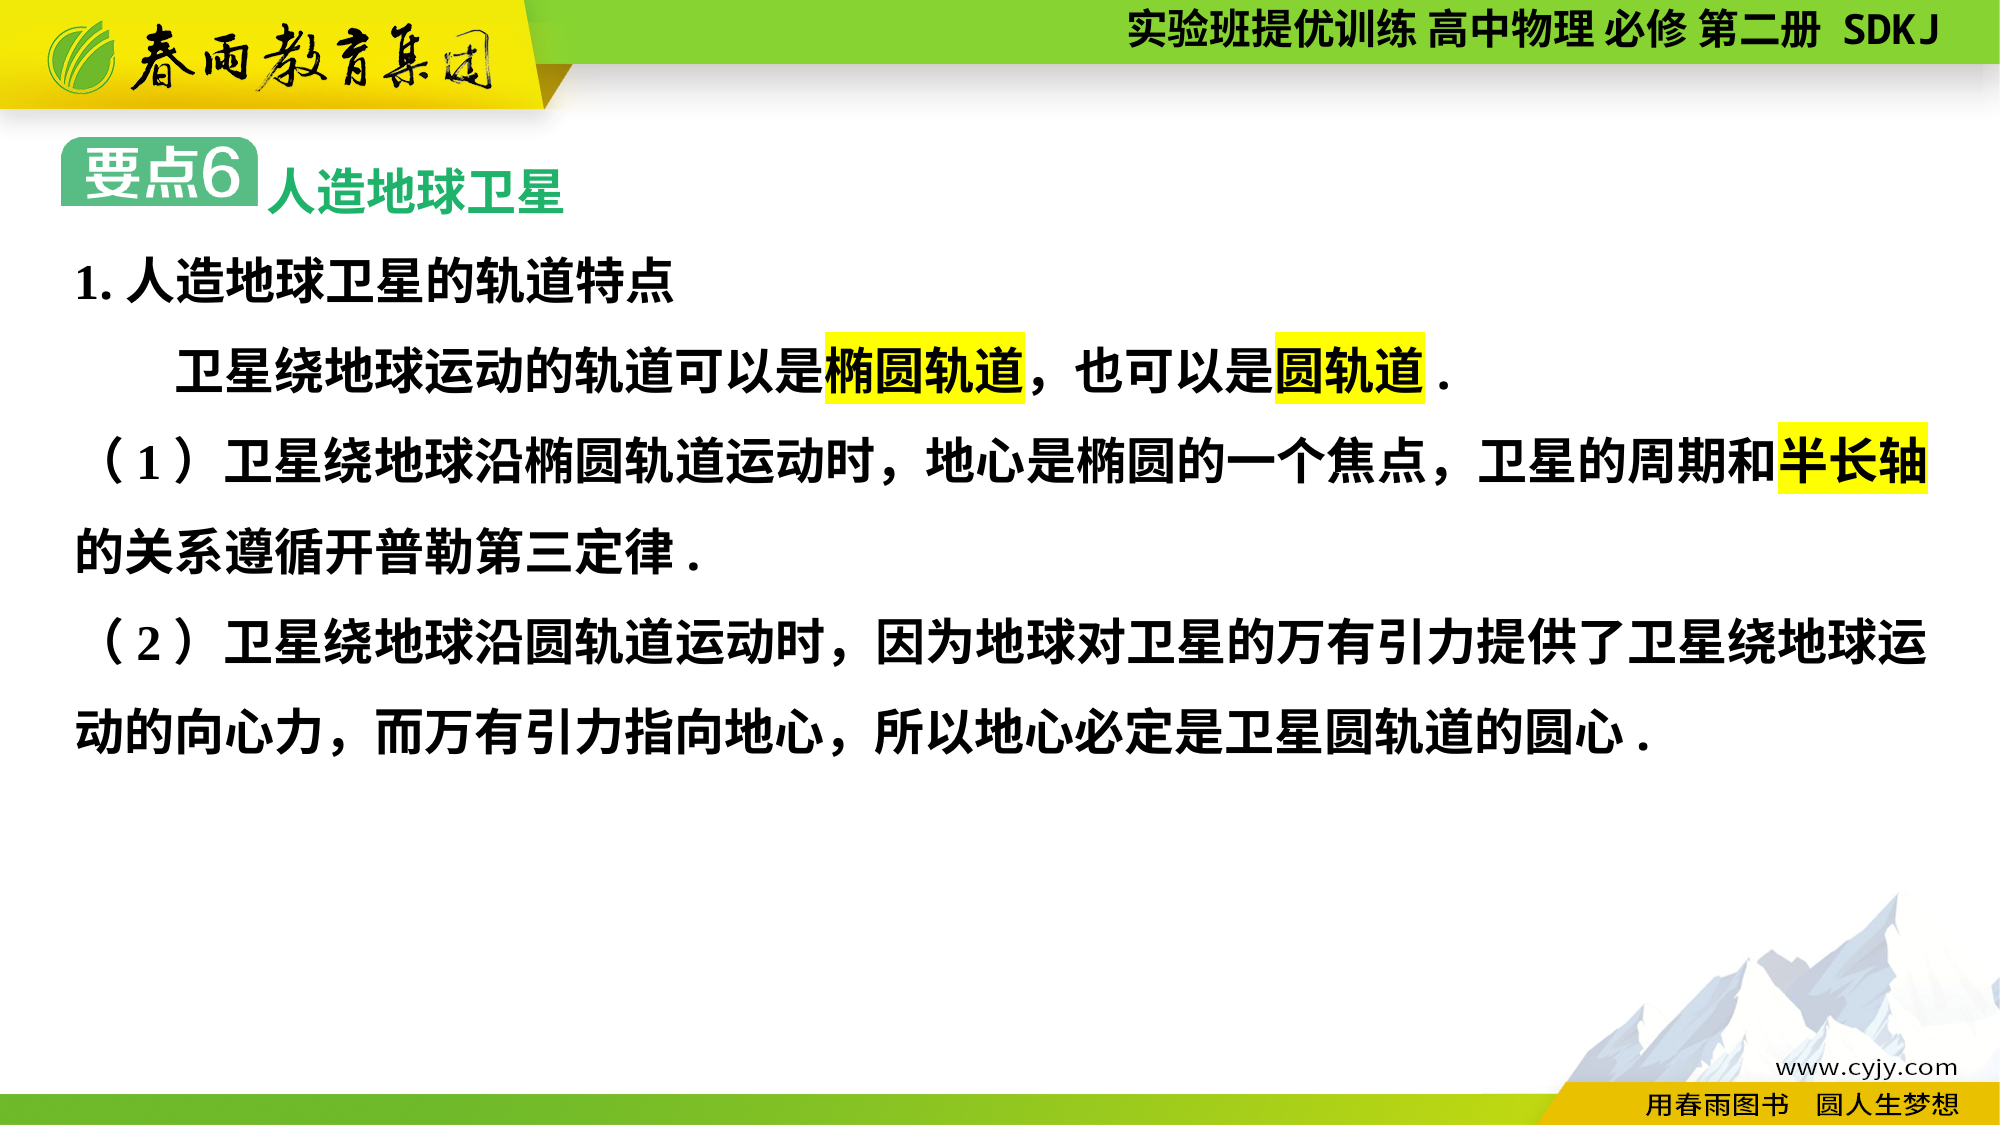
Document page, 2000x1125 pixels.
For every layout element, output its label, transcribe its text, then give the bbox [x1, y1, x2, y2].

picture [0, 0, 2000, 1125]
list 人造地球卫星 1.人造地球卫星的轨道特点 卫星绕地球运动的轨道可以是椭圆轨道，也可以是圆轨道. （1）卫星绕地球沿椭圆轨道运动时，地心是椭圆的一个焦点，卫星的周期和半长轴的关系遵循开普勒第三定律. （2）卫星绕地球沿圆轨道运动时，因为地球对卫星的万有引力提供了卫星绕地球运动的向心力，而万有引力指向地心，所以地心必定是卫星圆轨道的圆心. [59, 122, 1944, 774]
